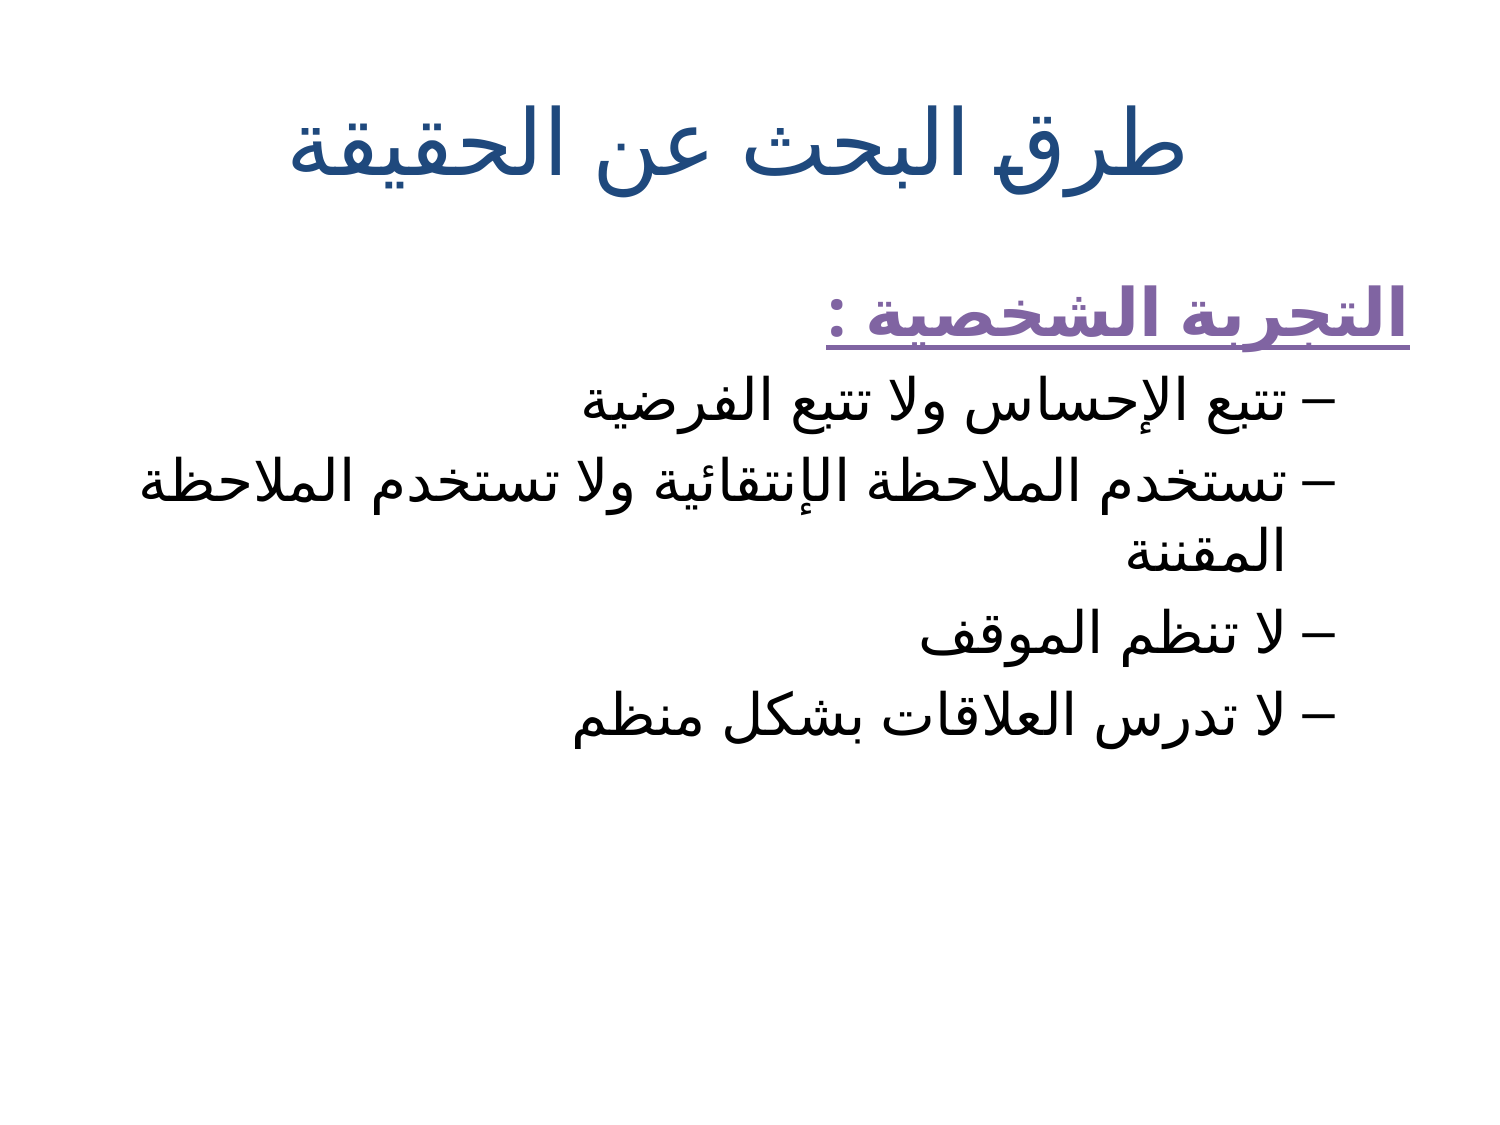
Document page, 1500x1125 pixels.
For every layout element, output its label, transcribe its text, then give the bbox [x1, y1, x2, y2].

list التجربة الشخصية : تتبع الإحساس ولا تتبع الفرضية تستخدم الملاحظة الإنتقائية ولا تستخدم الملاحظة المقننة لا تنظم الموقف لا تدرس العلاقات بشكل منظم [75, 262, 1425, 1005]
title طرق البحث عن الحقيقة [75, 45, 1425, 233]
